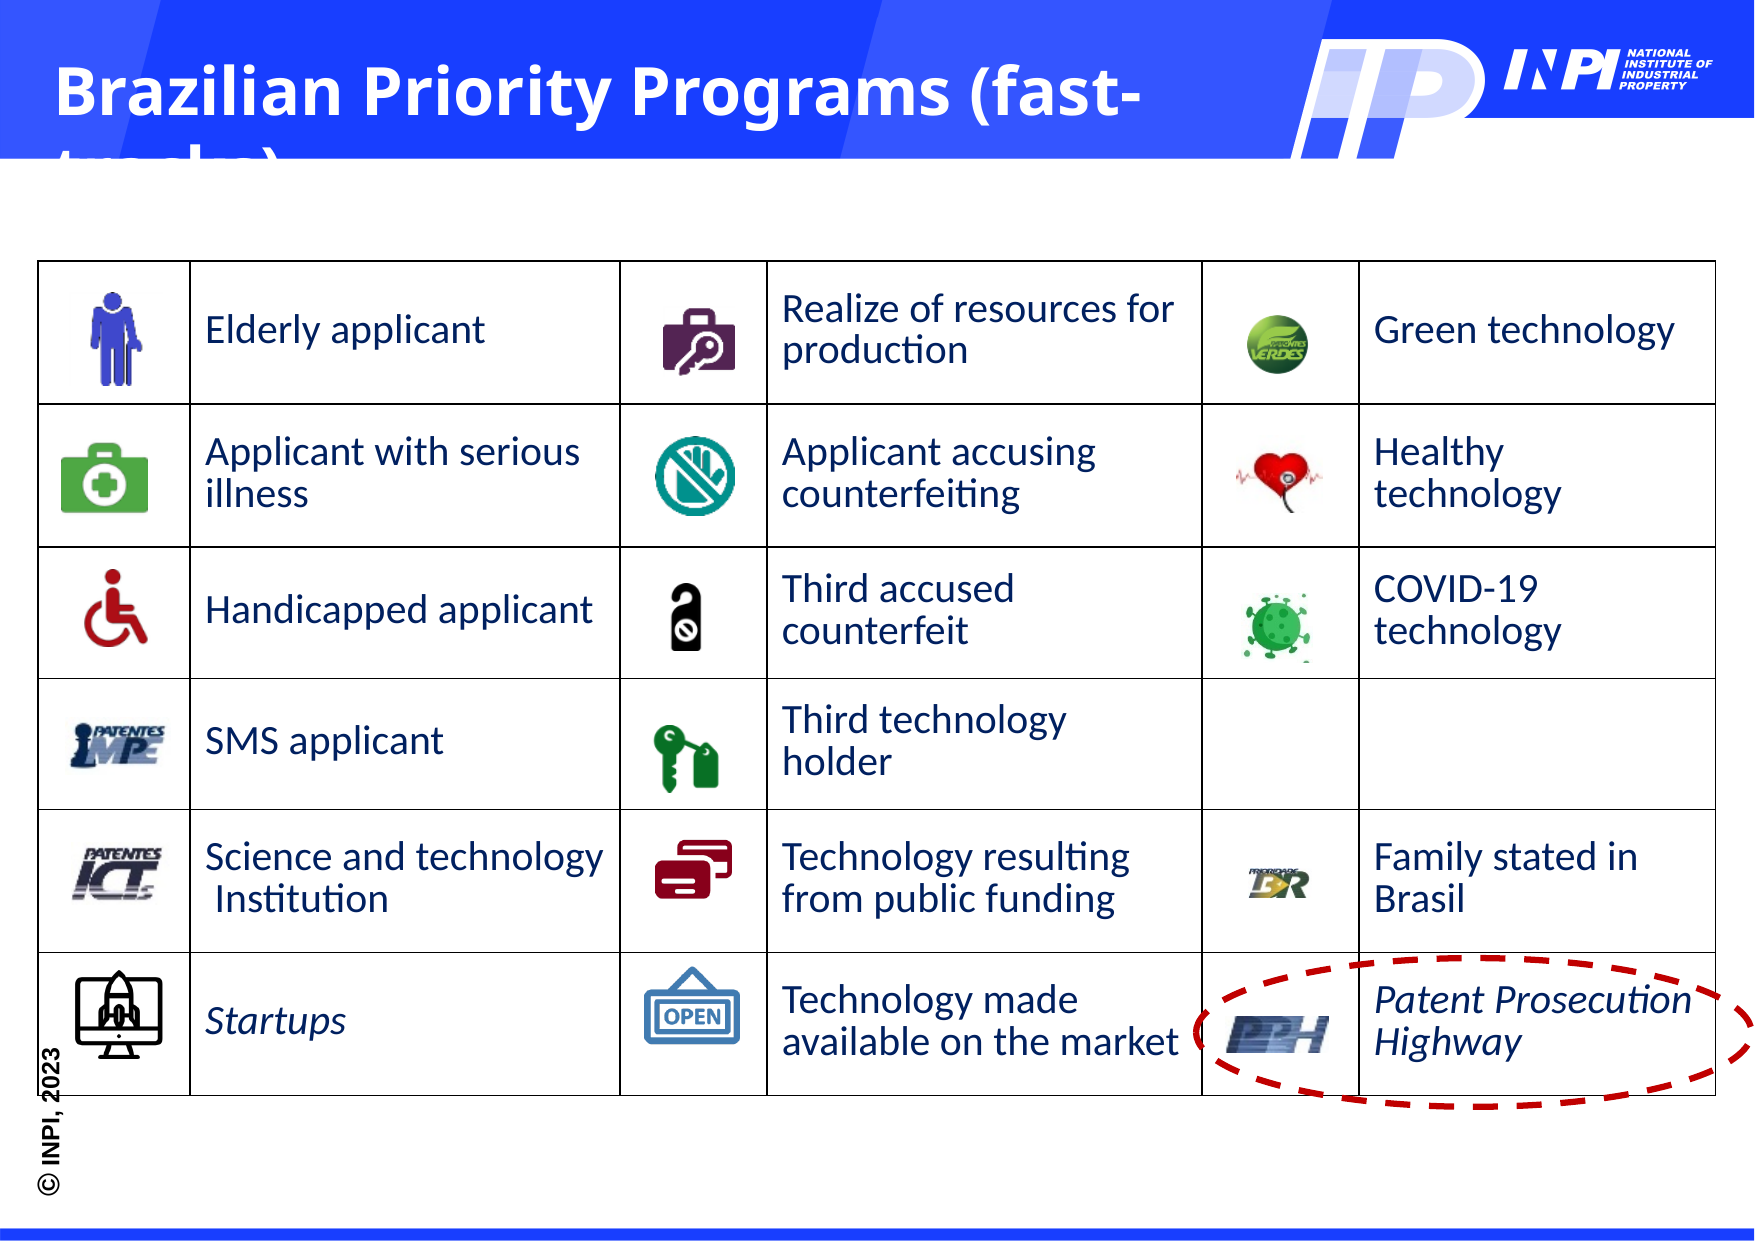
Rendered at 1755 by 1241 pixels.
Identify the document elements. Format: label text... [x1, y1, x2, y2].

table_cell [1203, 405, 1358, 546]
table_cell [39, 548, 189, 678]
table_cell Applicant with serious illness [191, 405, 619, 546]
table_cell [39, 405, 189, 546]
table_cell [39, 810, 189, 952]
table_cell [39, 953, 189, 1095]
table_cell Startups [191, 953, 619, 1095]
table_cell [1203, 1051, 1318, 1095]
table_cell [1203, 810, 1358, 952]
table_cell COVID-19 technology [1360, 548, 1715, 678]
table_cell [621, 548, 766, 678]
table_header [1203, 262, 1358, 403]
text_box [1196, 958, 1752, 1107]
table_header [39, 262, 189, 403]
table_cell [1360, 679, 1715, 809]
table_cell Patent Prosecution Highway [1630, 1070, 1715, 1095]
table_cell Handicapped applicant [191, 548, 619, 678]
table_cell Technology resulting from public funding [768, 810, 1201, 952]
table_cell SMS applicant [191, 679, 619, 809]
picture [0, 0, 1755, 1241]
table_cell Applicant accusing counterfeiting [768, 405, 1201, 546]
table_cell Third accused counterfeit [768, 548, 1201, 678]
table_cell Family stated in Brasil [1360, 810, 1715, 952]
table_cell Third technology holder [768, 679, 1201, 809]
table_cell [621, 953, 766, 1095]
table_header [621, 262, 766, 403]
table_cell [621, 810, 766, 952]
table_header Elderly applicant [191, 262, 619, 403]
table_cell [621, 405, 766, 546]
table_cell Patent Prosecution Highway [1360, 953, 1715, 995]
table_header Green technology [1360, 262, 1715, 403]
table_header Realize of resources for production [768, 262, 1201, 403]
table_cell [1203, 953, 1358, 1014]
table_cell [621, 679, 766, 809]
table_cell [1203, 679, 1358, 809]
table_cell [39, 679, 189, 809]
table_cell [1203, 548, 1358, 678]
text_box Brazilian Priority Programs (fast-tracks) [38, 41, 1303, 216]
table_cell Healthy technology [1360, 405, 1715, 546]
table_cell Technology made available on the market [768, 953, 1201, 1095]
table_cell Science and technology Institution [191, 810, 619, 952]
